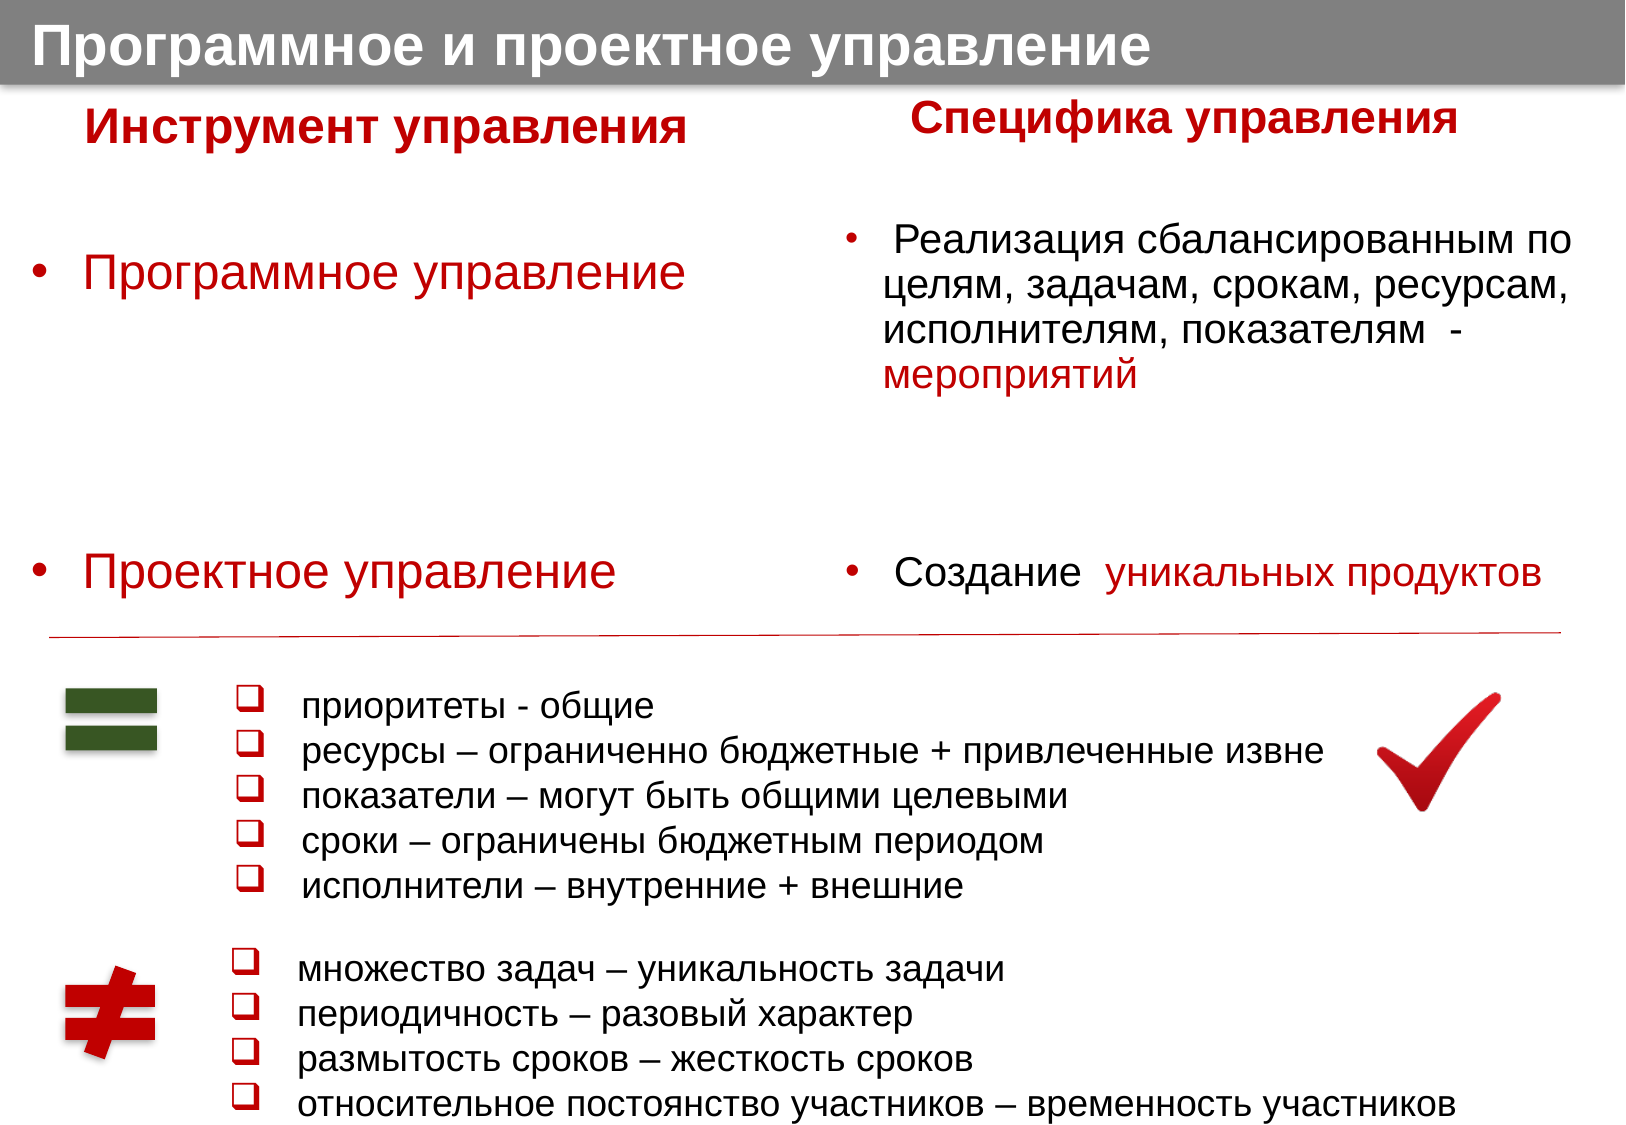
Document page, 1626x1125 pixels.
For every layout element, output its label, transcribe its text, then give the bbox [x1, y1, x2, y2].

list Инструмент управления [43, 101, 731, 158]
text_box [49, 632, 1561, 638]
text_box [64, 964, 156, 1061]
list Программное управление Проектное управление [15, 158, 813, 633]
text_box множество задач – уникальность задачи периодичность – разовый характер размытость сроков – жесткость сроков относительное постоянство участников – временность участников [214, 936, 1484, 1125]
text_box приоритеты - общие ресурсы – ограниченно бюджетные + привлеченные извне показатели – могут быть общими целевыми сроки – ограничены бюджетным периодом исполнители – внутренние + внешние [218, 673, 1341, 936]
text_box [65, 725, 158, 752]
text_box [65, 687, 158, 714]
picture [1367, 680, 1511, 824]
text_box Программное и проектное управление [0, 0, 1625, 85]
list Специфика управления [840, 85, 1531, 152]
list Реализация сбалансированным по целям, задачам, срокам, ресурсам, исполнителям, показателям -мероприятий Создание уникальных продуктов [830, 152, 1605, 633]
